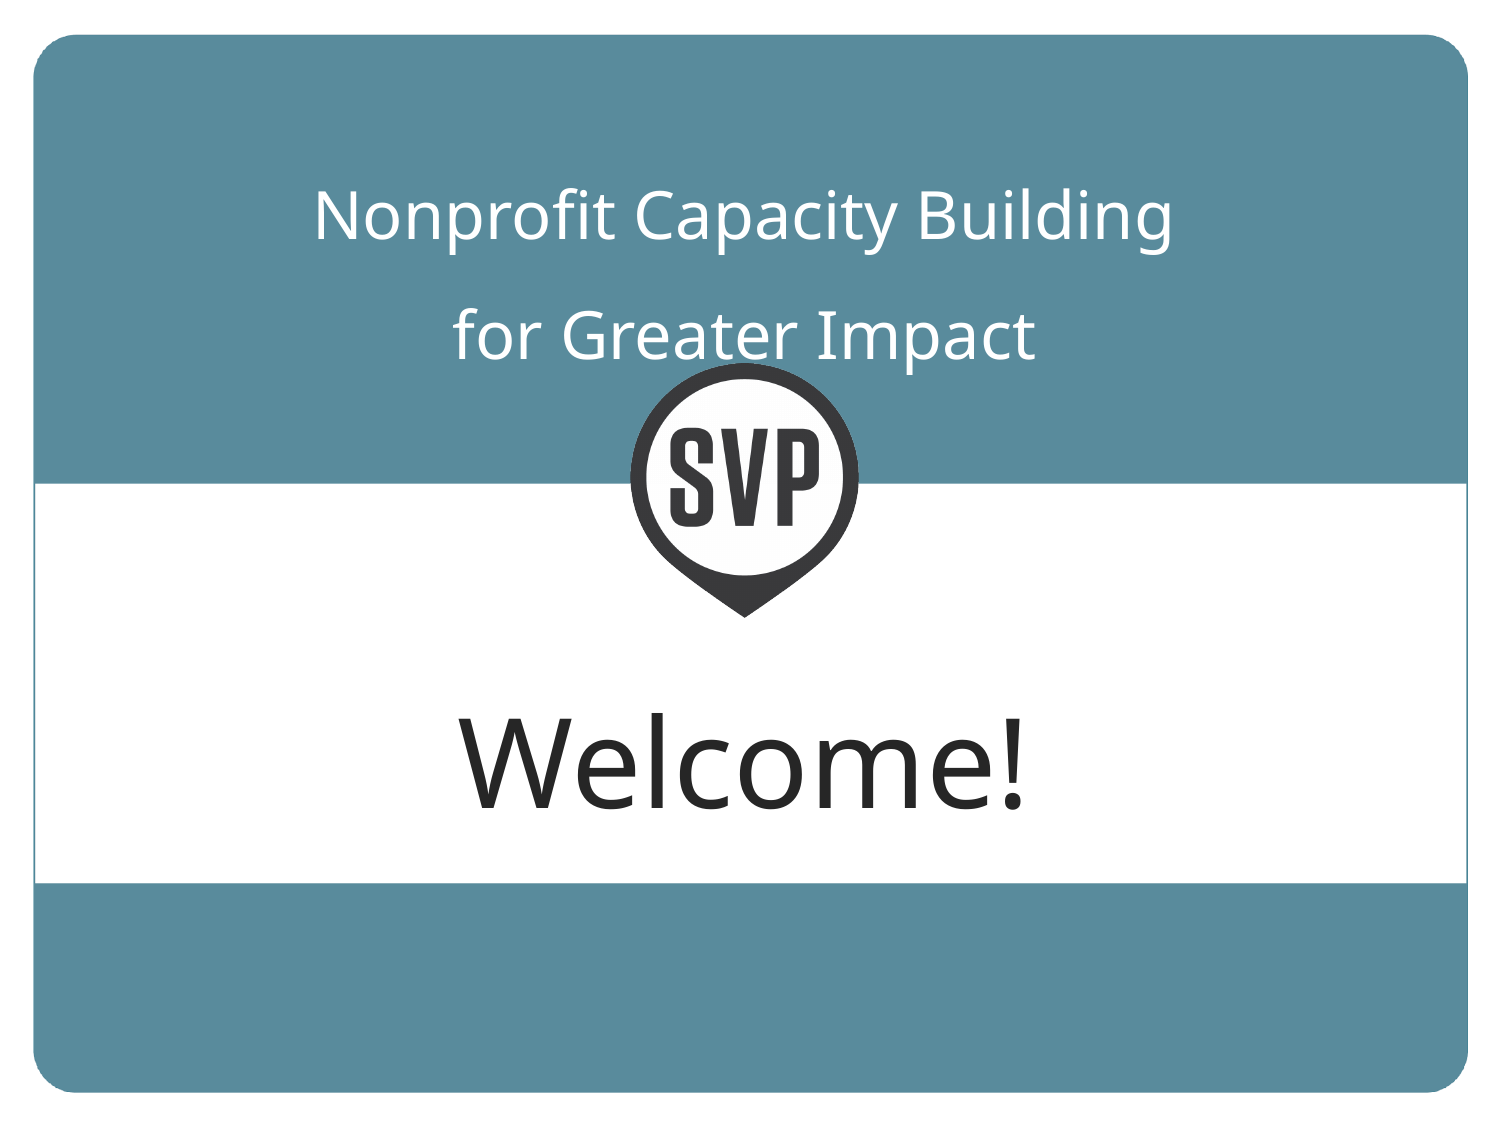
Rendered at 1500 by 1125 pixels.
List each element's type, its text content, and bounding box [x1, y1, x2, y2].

text_box Welcome! [109, 601, 1380, 825]
picture [0, 0, 1500, 1125]
text_box Nonprofit Capacity Building for Greater Impact [109, 125, 1380, 255]
